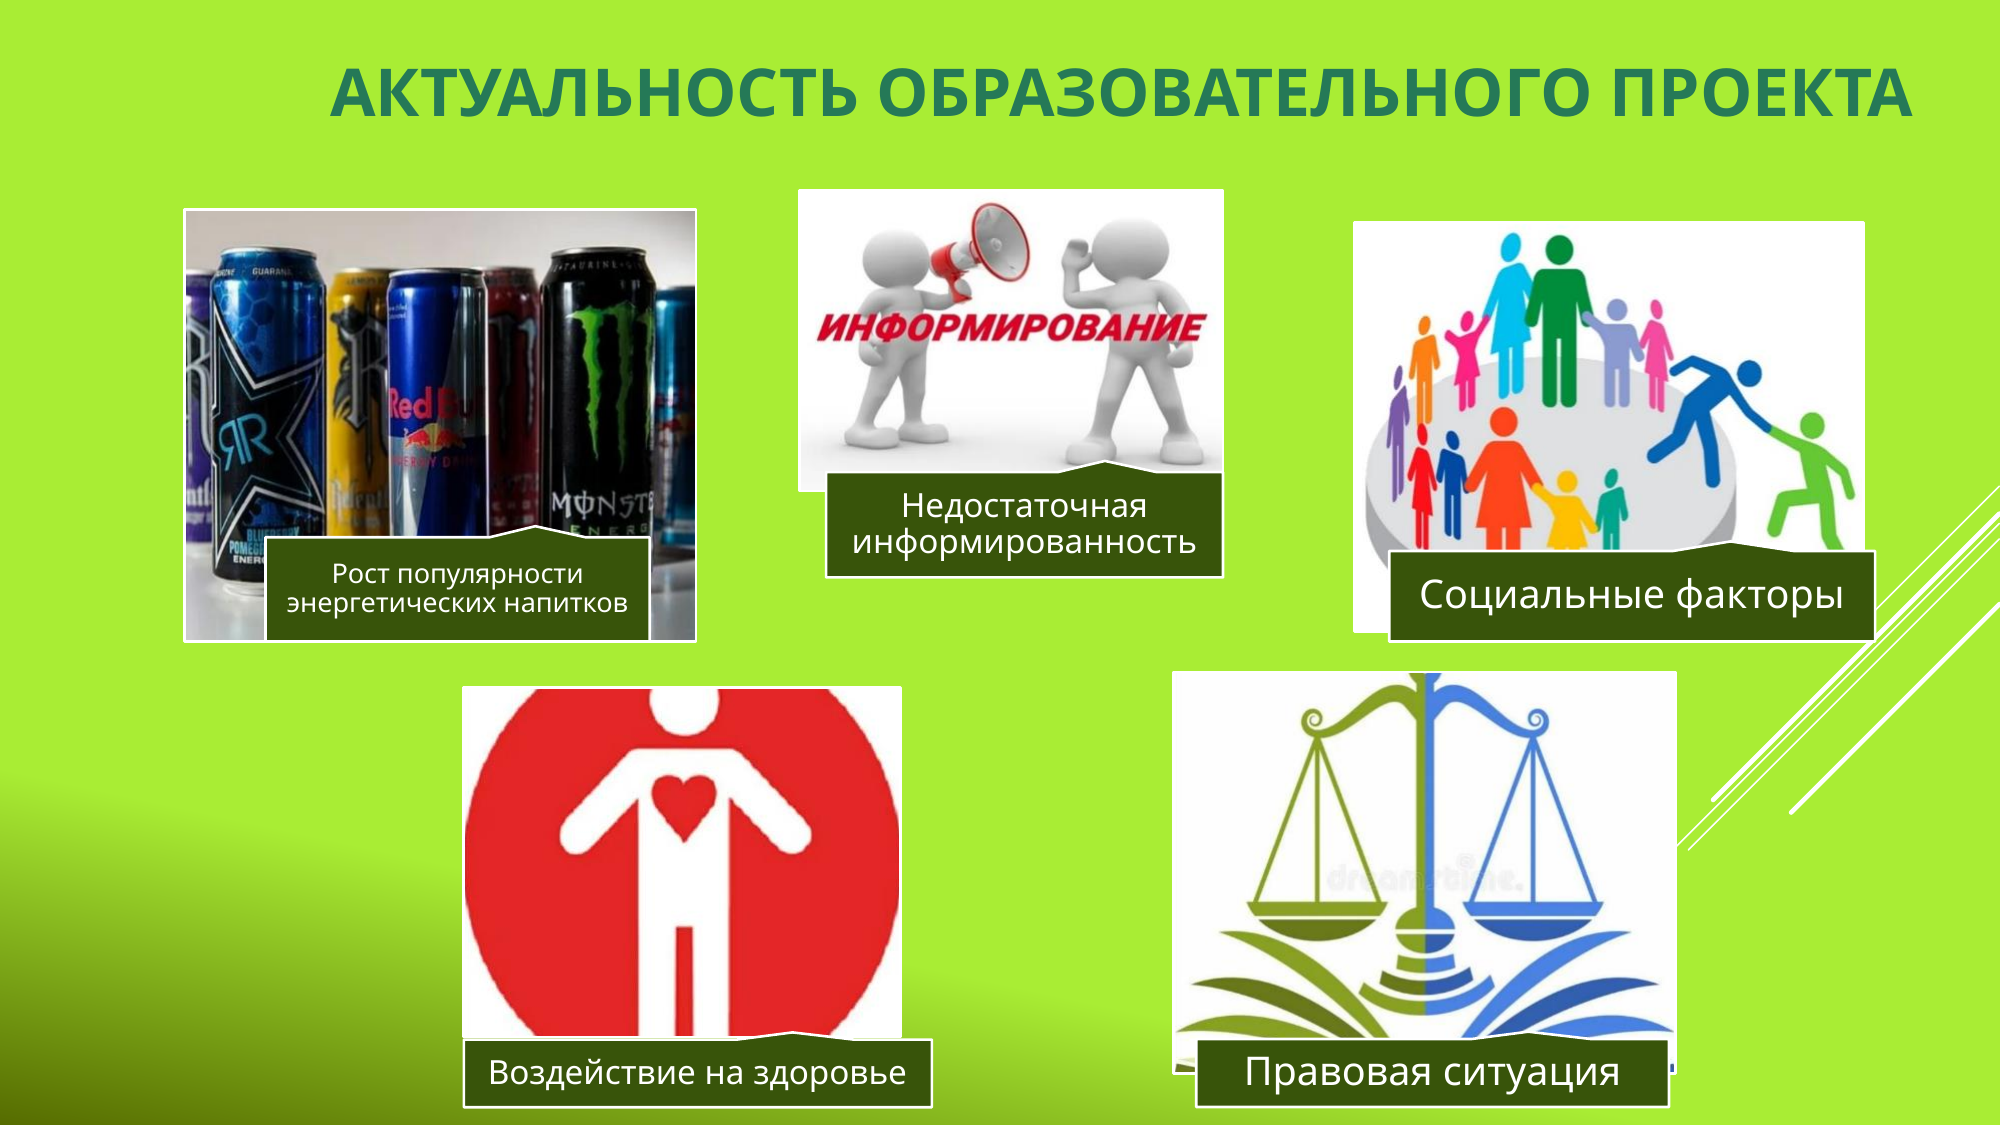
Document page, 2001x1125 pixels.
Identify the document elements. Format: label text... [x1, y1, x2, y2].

title Актуальность образовательного проекта [315, 0, 1954, 138]
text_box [1354, 155, 1881, 642]
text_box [463, 642, 933, 1125]
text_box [184, 201, 728, 642]
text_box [799, 137, 1224, 642]
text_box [1173, 641, 1707, 1108]
